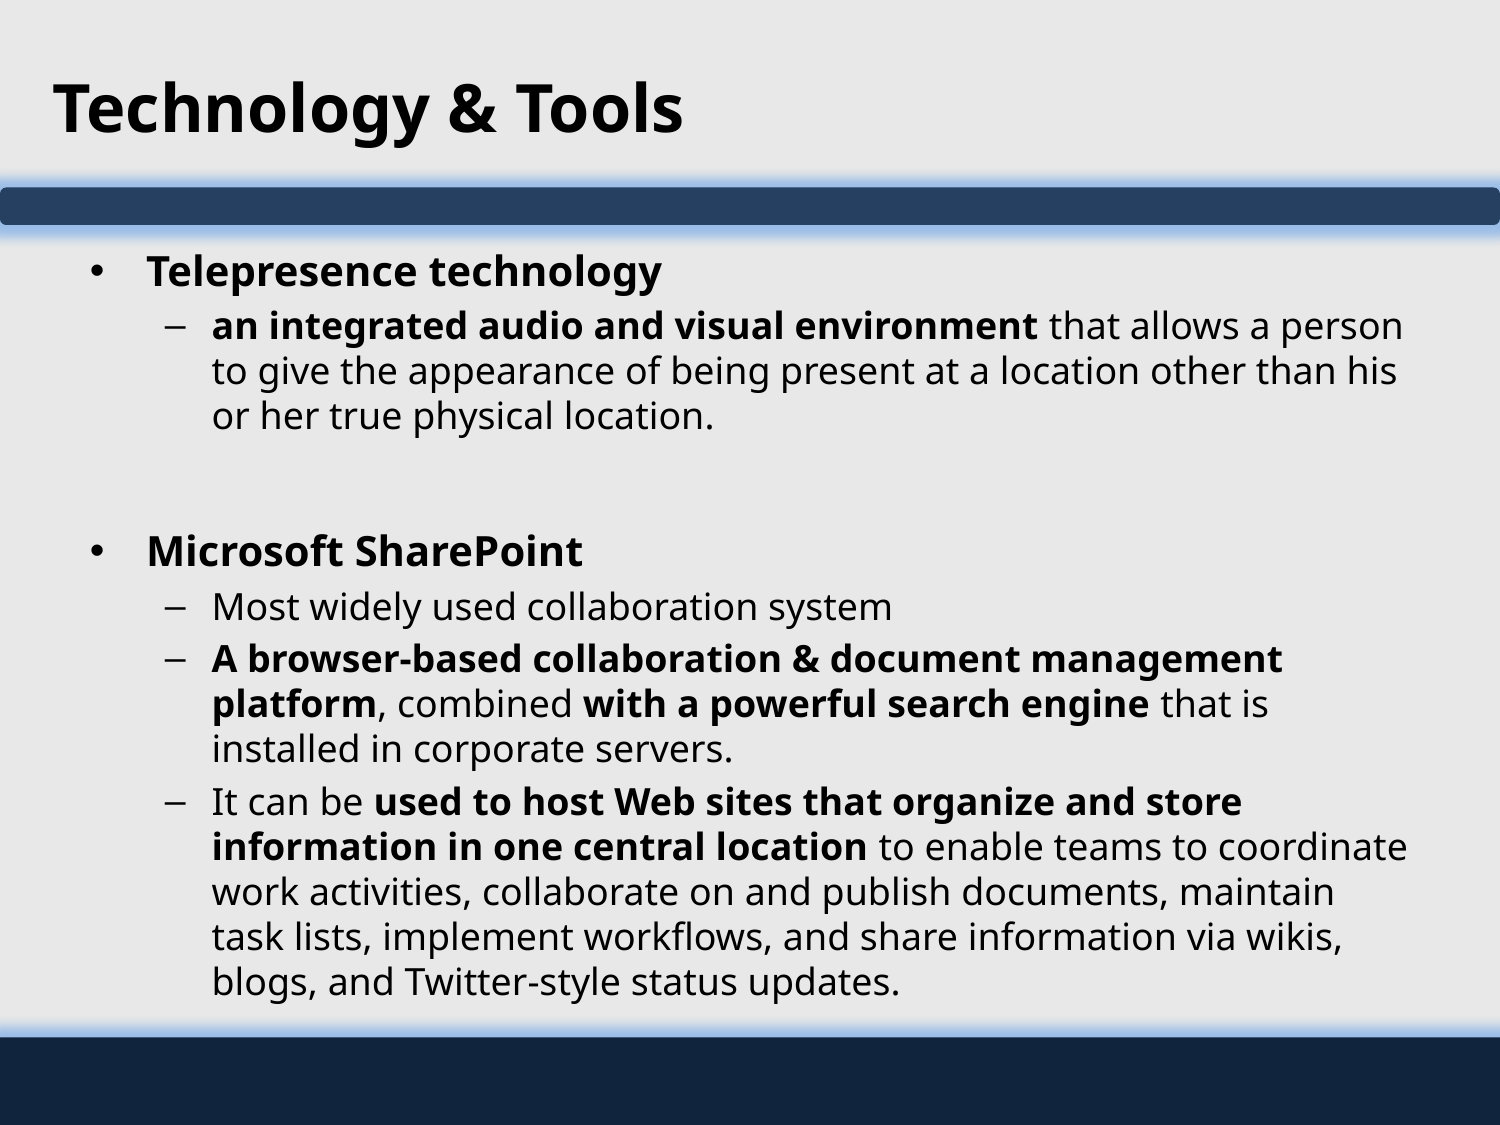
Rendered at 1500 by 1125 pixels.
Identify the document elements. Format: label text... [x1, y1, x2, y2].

title Technology & Tools [37, 49, 1426, 163]
list Telepresence technology an integrated audio and visual environment that allows a person to give the appearance of being present at a location other than his or her true physical location. Microsoft SharePoint Most widely used collaboration system A browser-based collaboration & document management platform, combined with a powerful search engine that is installed in corporate servers. It can be used to host Web sites that organize and store information in one central location to enable teams to coordinate work activities, collaborate on and publish documents, maintain task lists, implement workflows, and share information via wikis, blogs, and Twitter-style status updates. [75, 237, 1425, 980]
